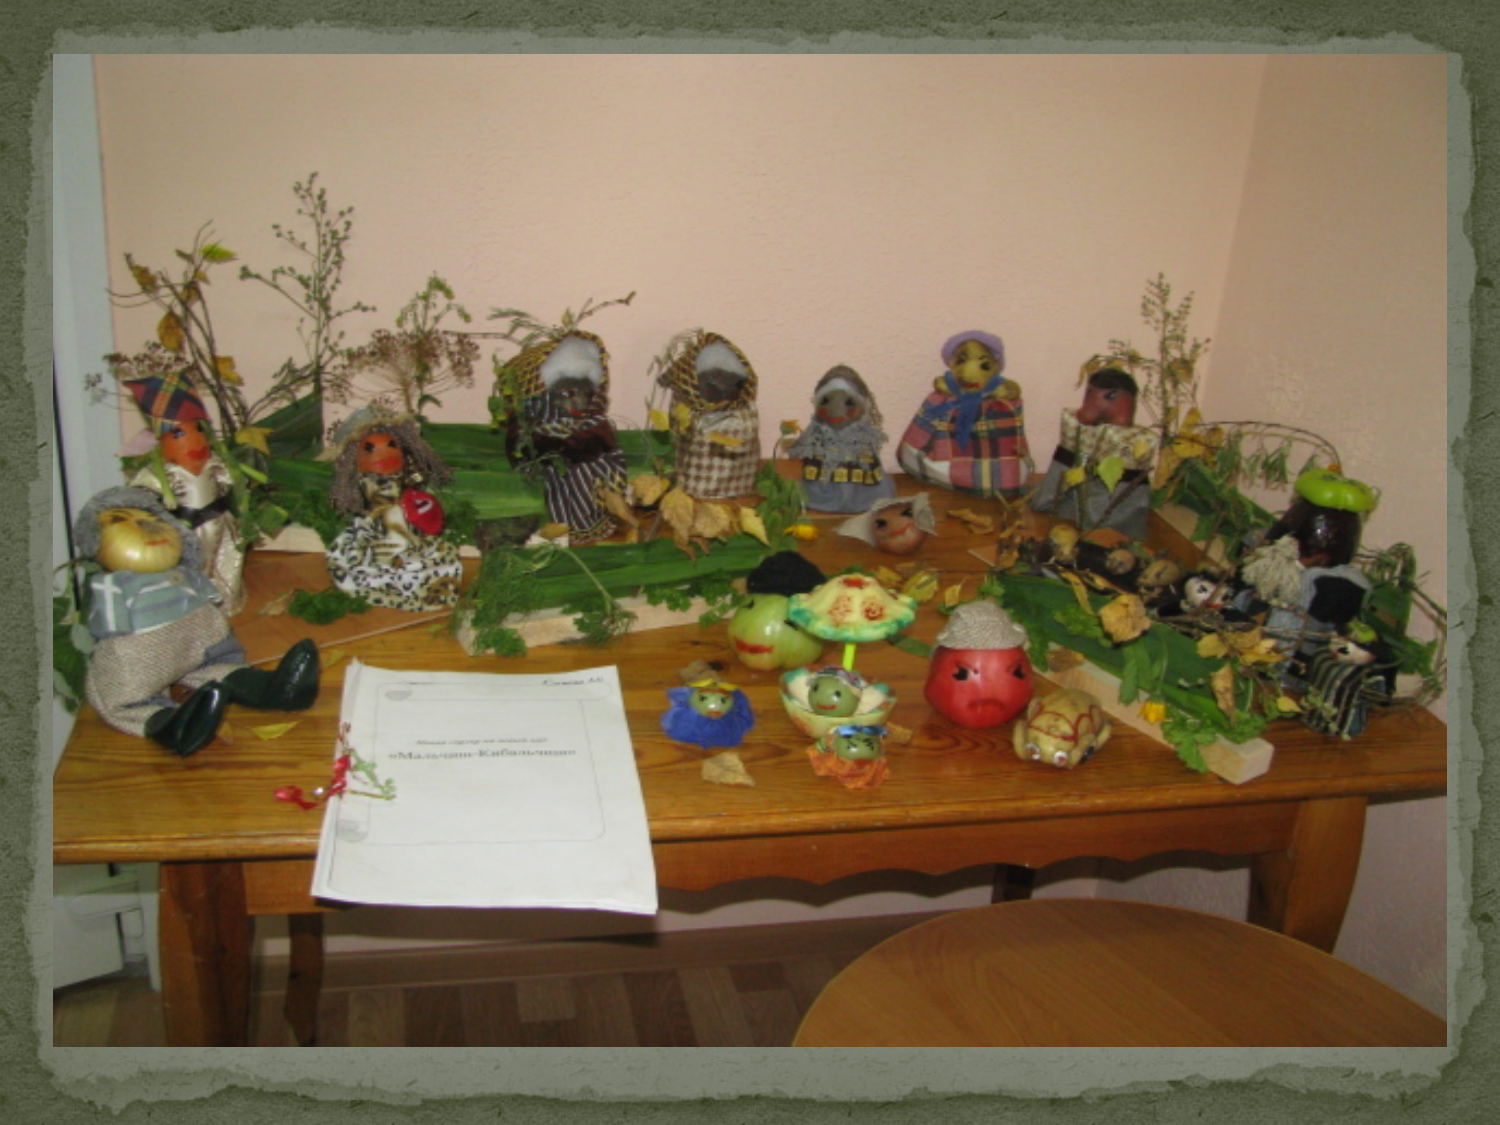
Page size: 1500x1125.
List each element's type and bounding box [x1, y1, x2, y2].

list [57, 58, 1445, 1044]
